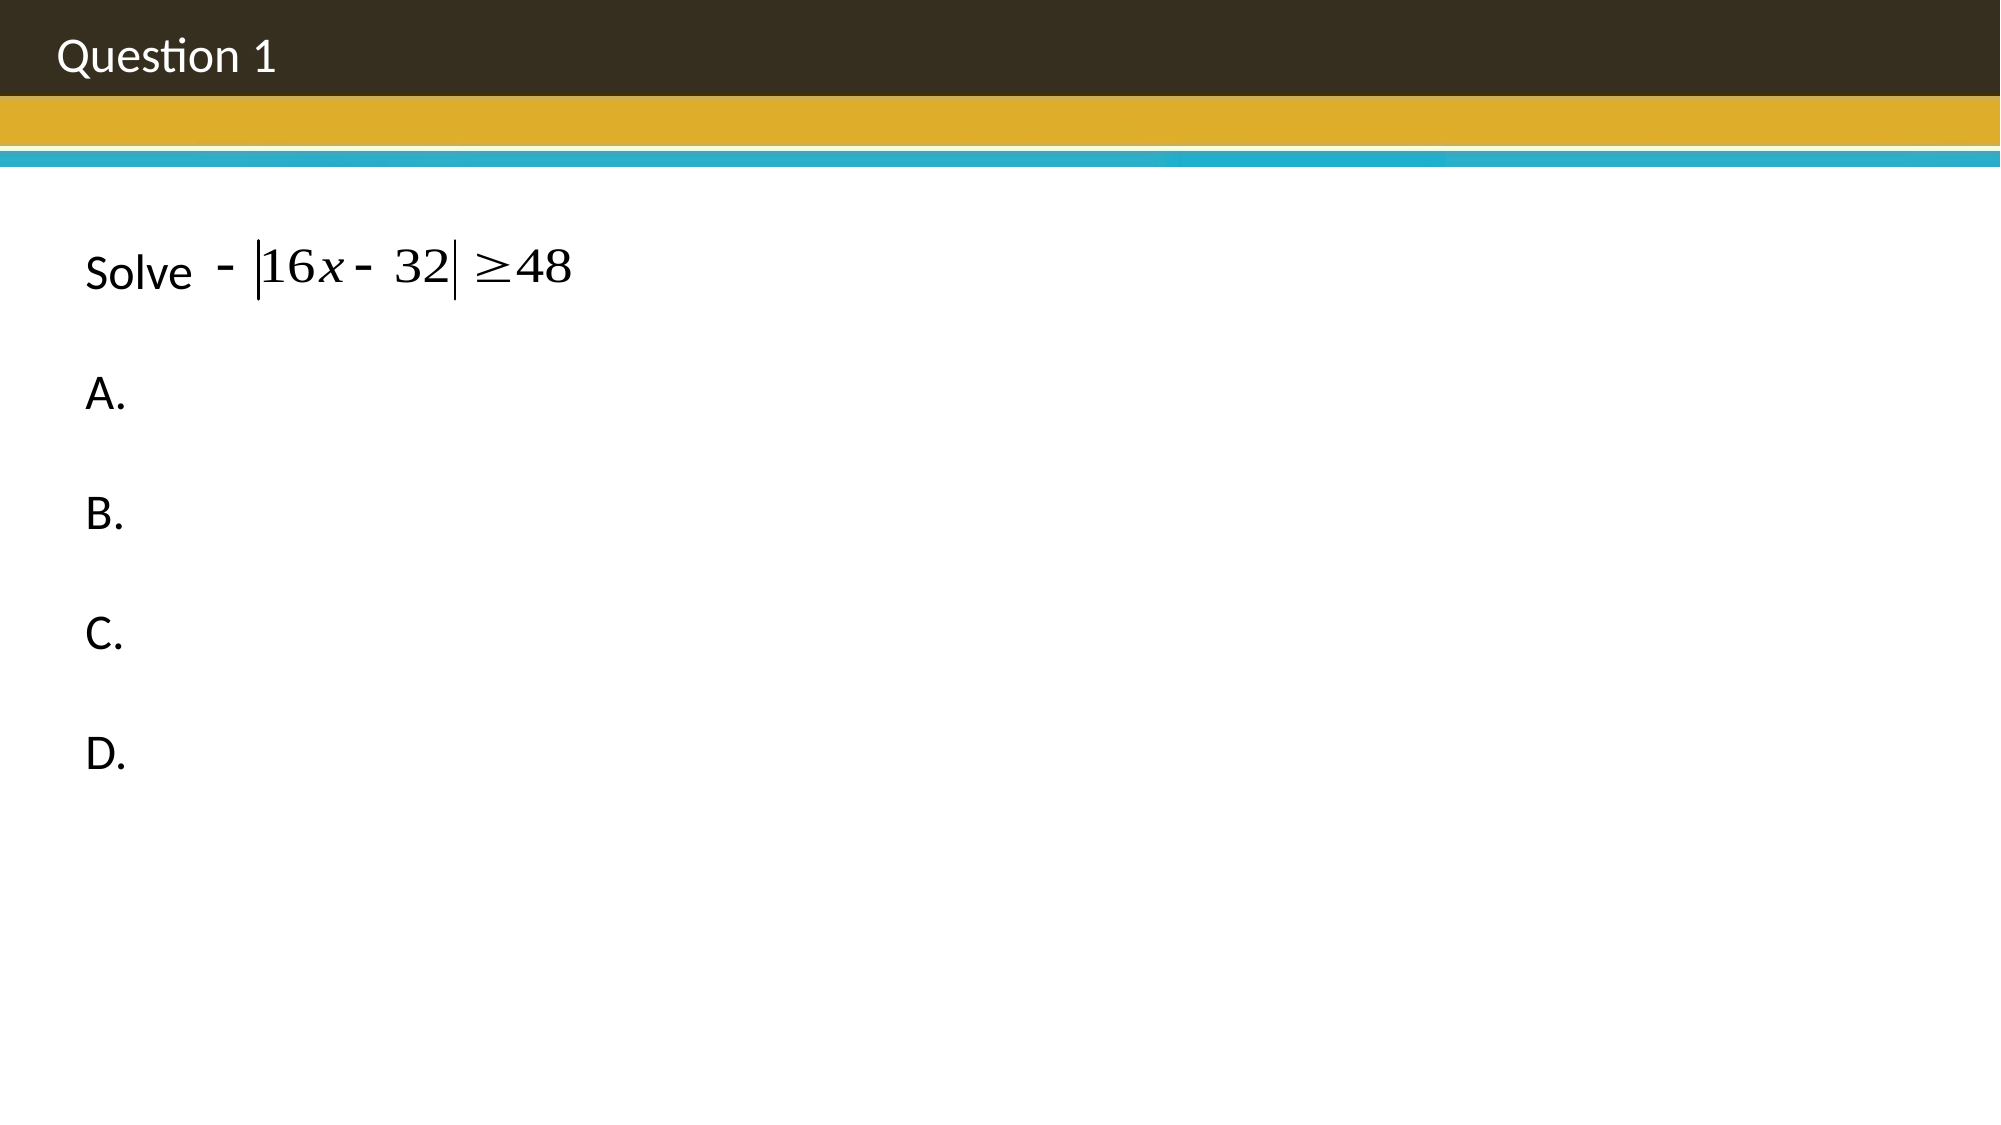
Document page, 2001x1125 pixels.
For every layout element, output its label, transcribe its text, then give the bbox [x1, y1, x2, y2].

picture [0, 0, 2000, 167]
text_box Question 1 [41, 14, 293, 90]
picture [208, 228, 583, 311]
